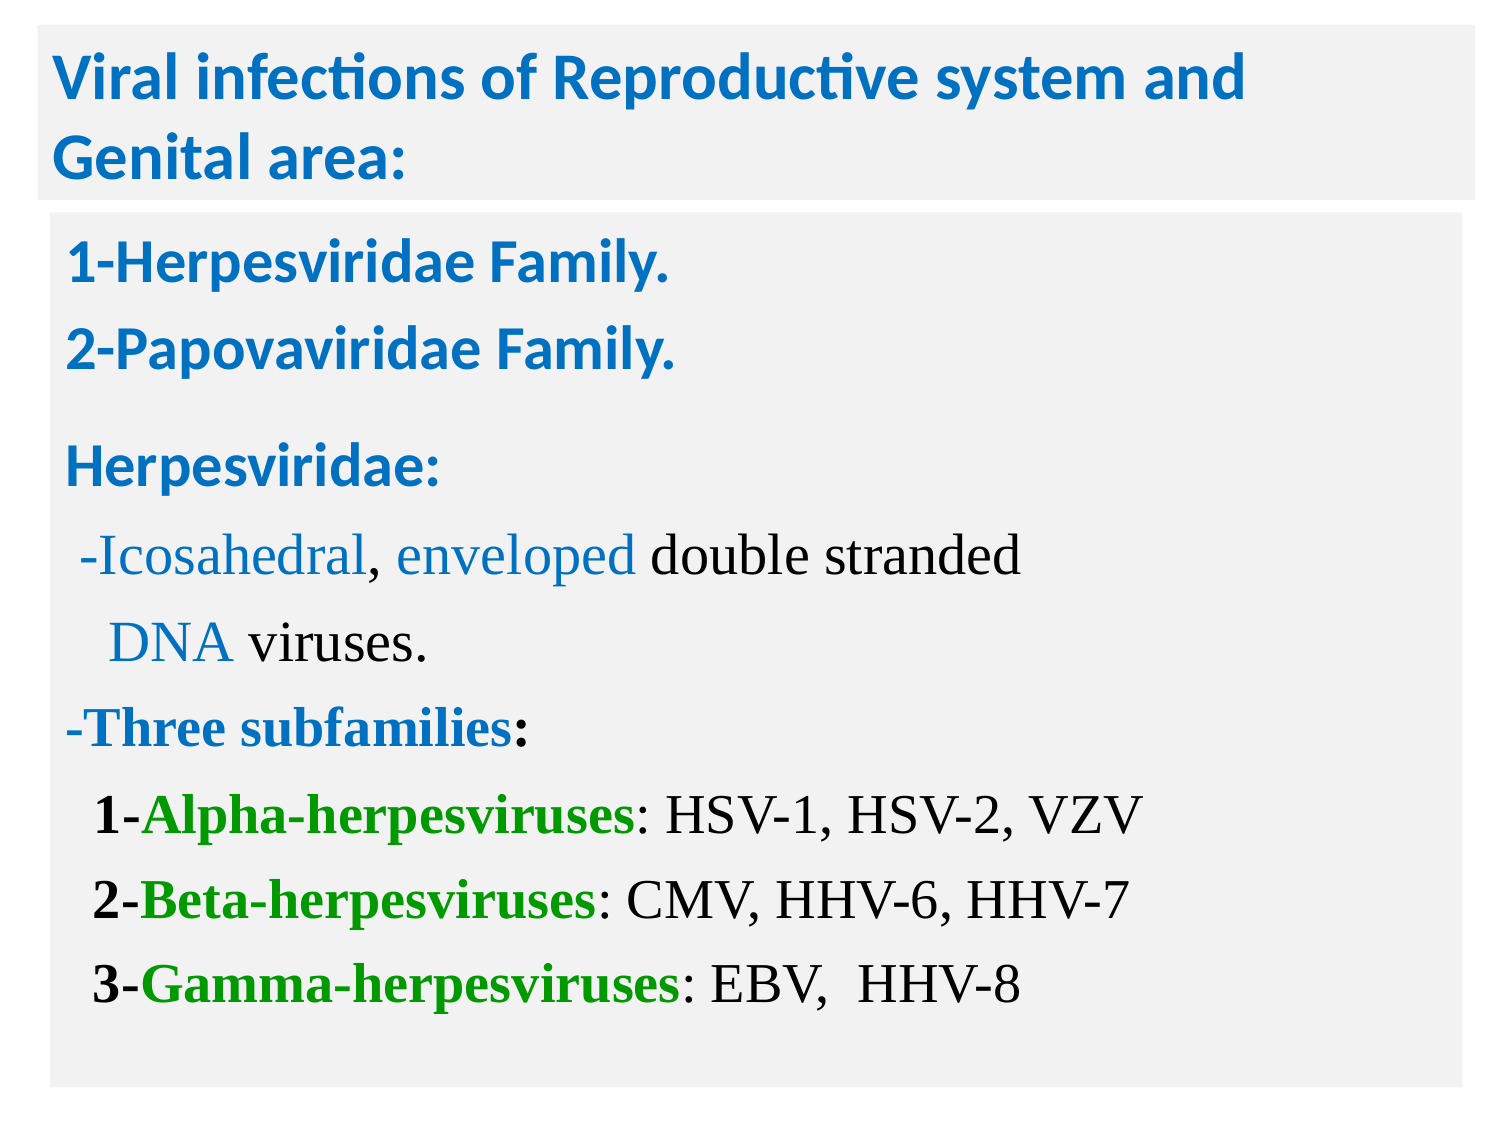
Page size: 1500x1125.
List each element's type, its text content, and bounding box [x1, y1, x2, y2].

title Viral infections of Reproductive system and Genital area: [37, 24, 1475, 200]
subtitle 1-Herpesviridae Family. 2-Papovaviridae Family. Herpesviridae: -Icosahedral, enveloped double stranded DNA viruses. -Three subfamilies: 1-Alpha-herpesviruses: HSV-1, HSV-2, VZV 2-Beta-herpesviruses: CMV, HHV-6, HHV-7 3-Gamma-herpesviruses: EBV, HHV-8 [50, 212, 1463, 1088]
